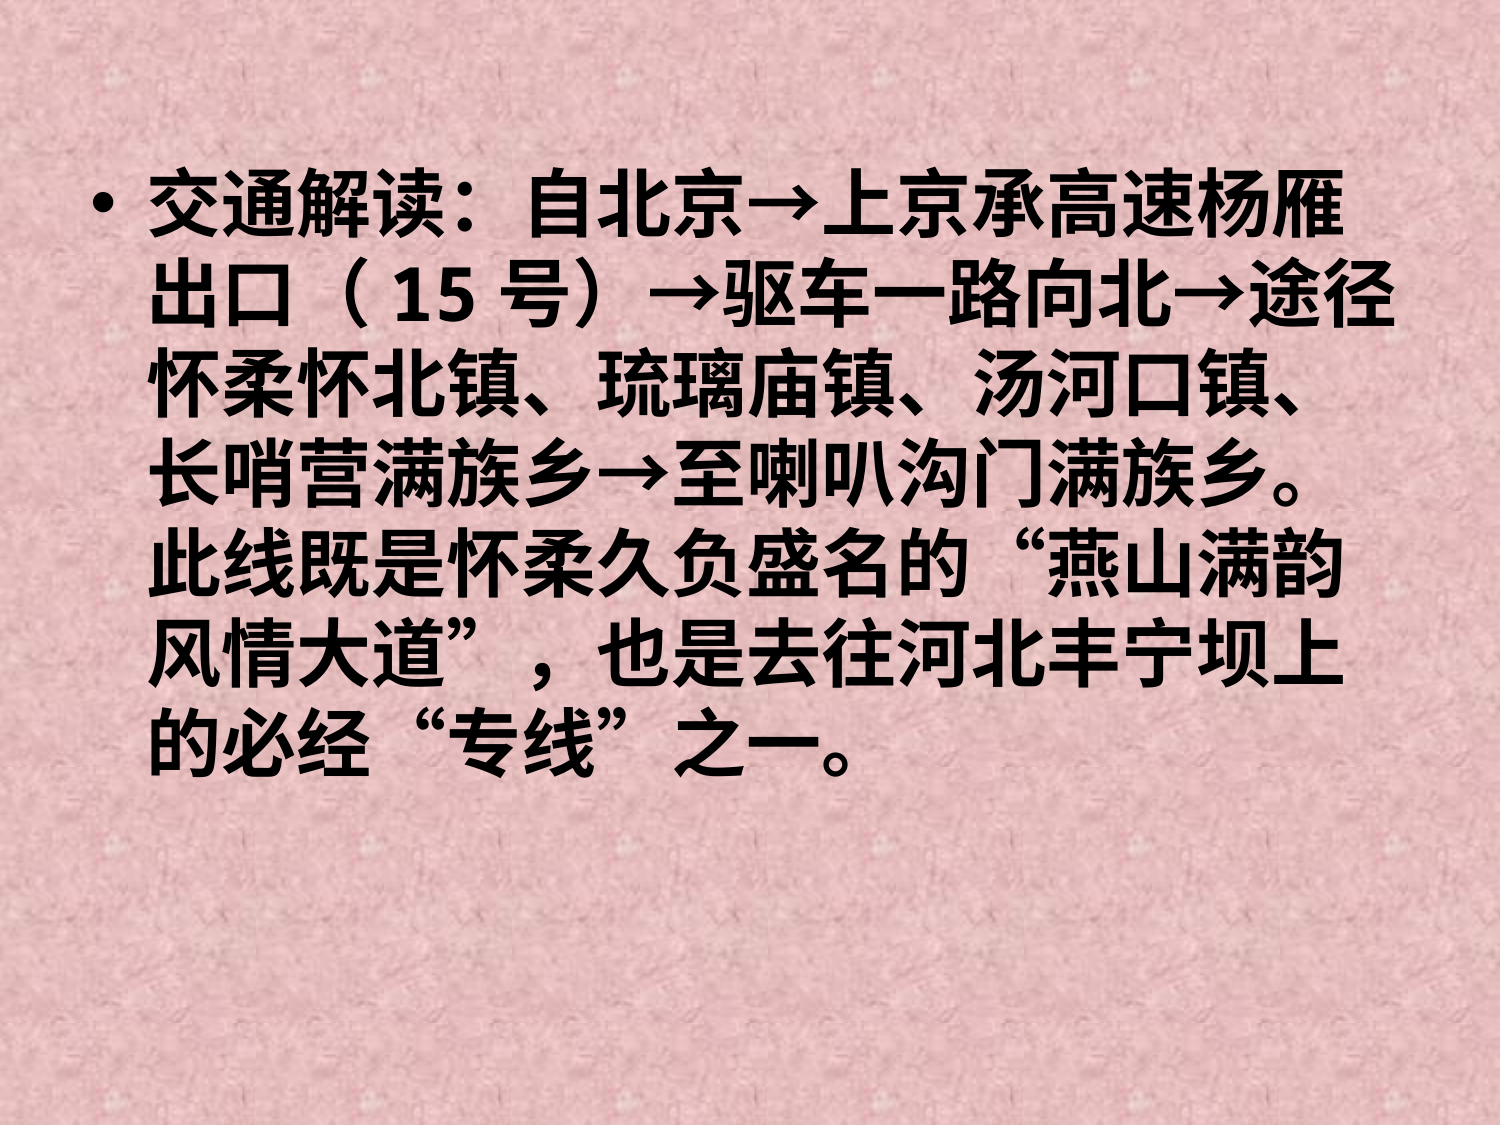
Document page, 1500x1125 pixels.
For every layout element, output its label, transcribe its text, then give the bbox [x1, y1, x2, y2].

list 交通解读：自北京→上京承高速杨雁出口（15号）→驱车一路向北→途径怀柔怀北镇、琉璃庙镇、汤河口镇、长哨营满族乡→至喇叭沟门满族乡。此线既是怀柔久负盛名的“燕山满韵风情大道”，也是去往河北丰宁坝上的必经“专线”之一。 [75, 149, 1425, 1005]
picture [0, 0, 1500, 1125]
